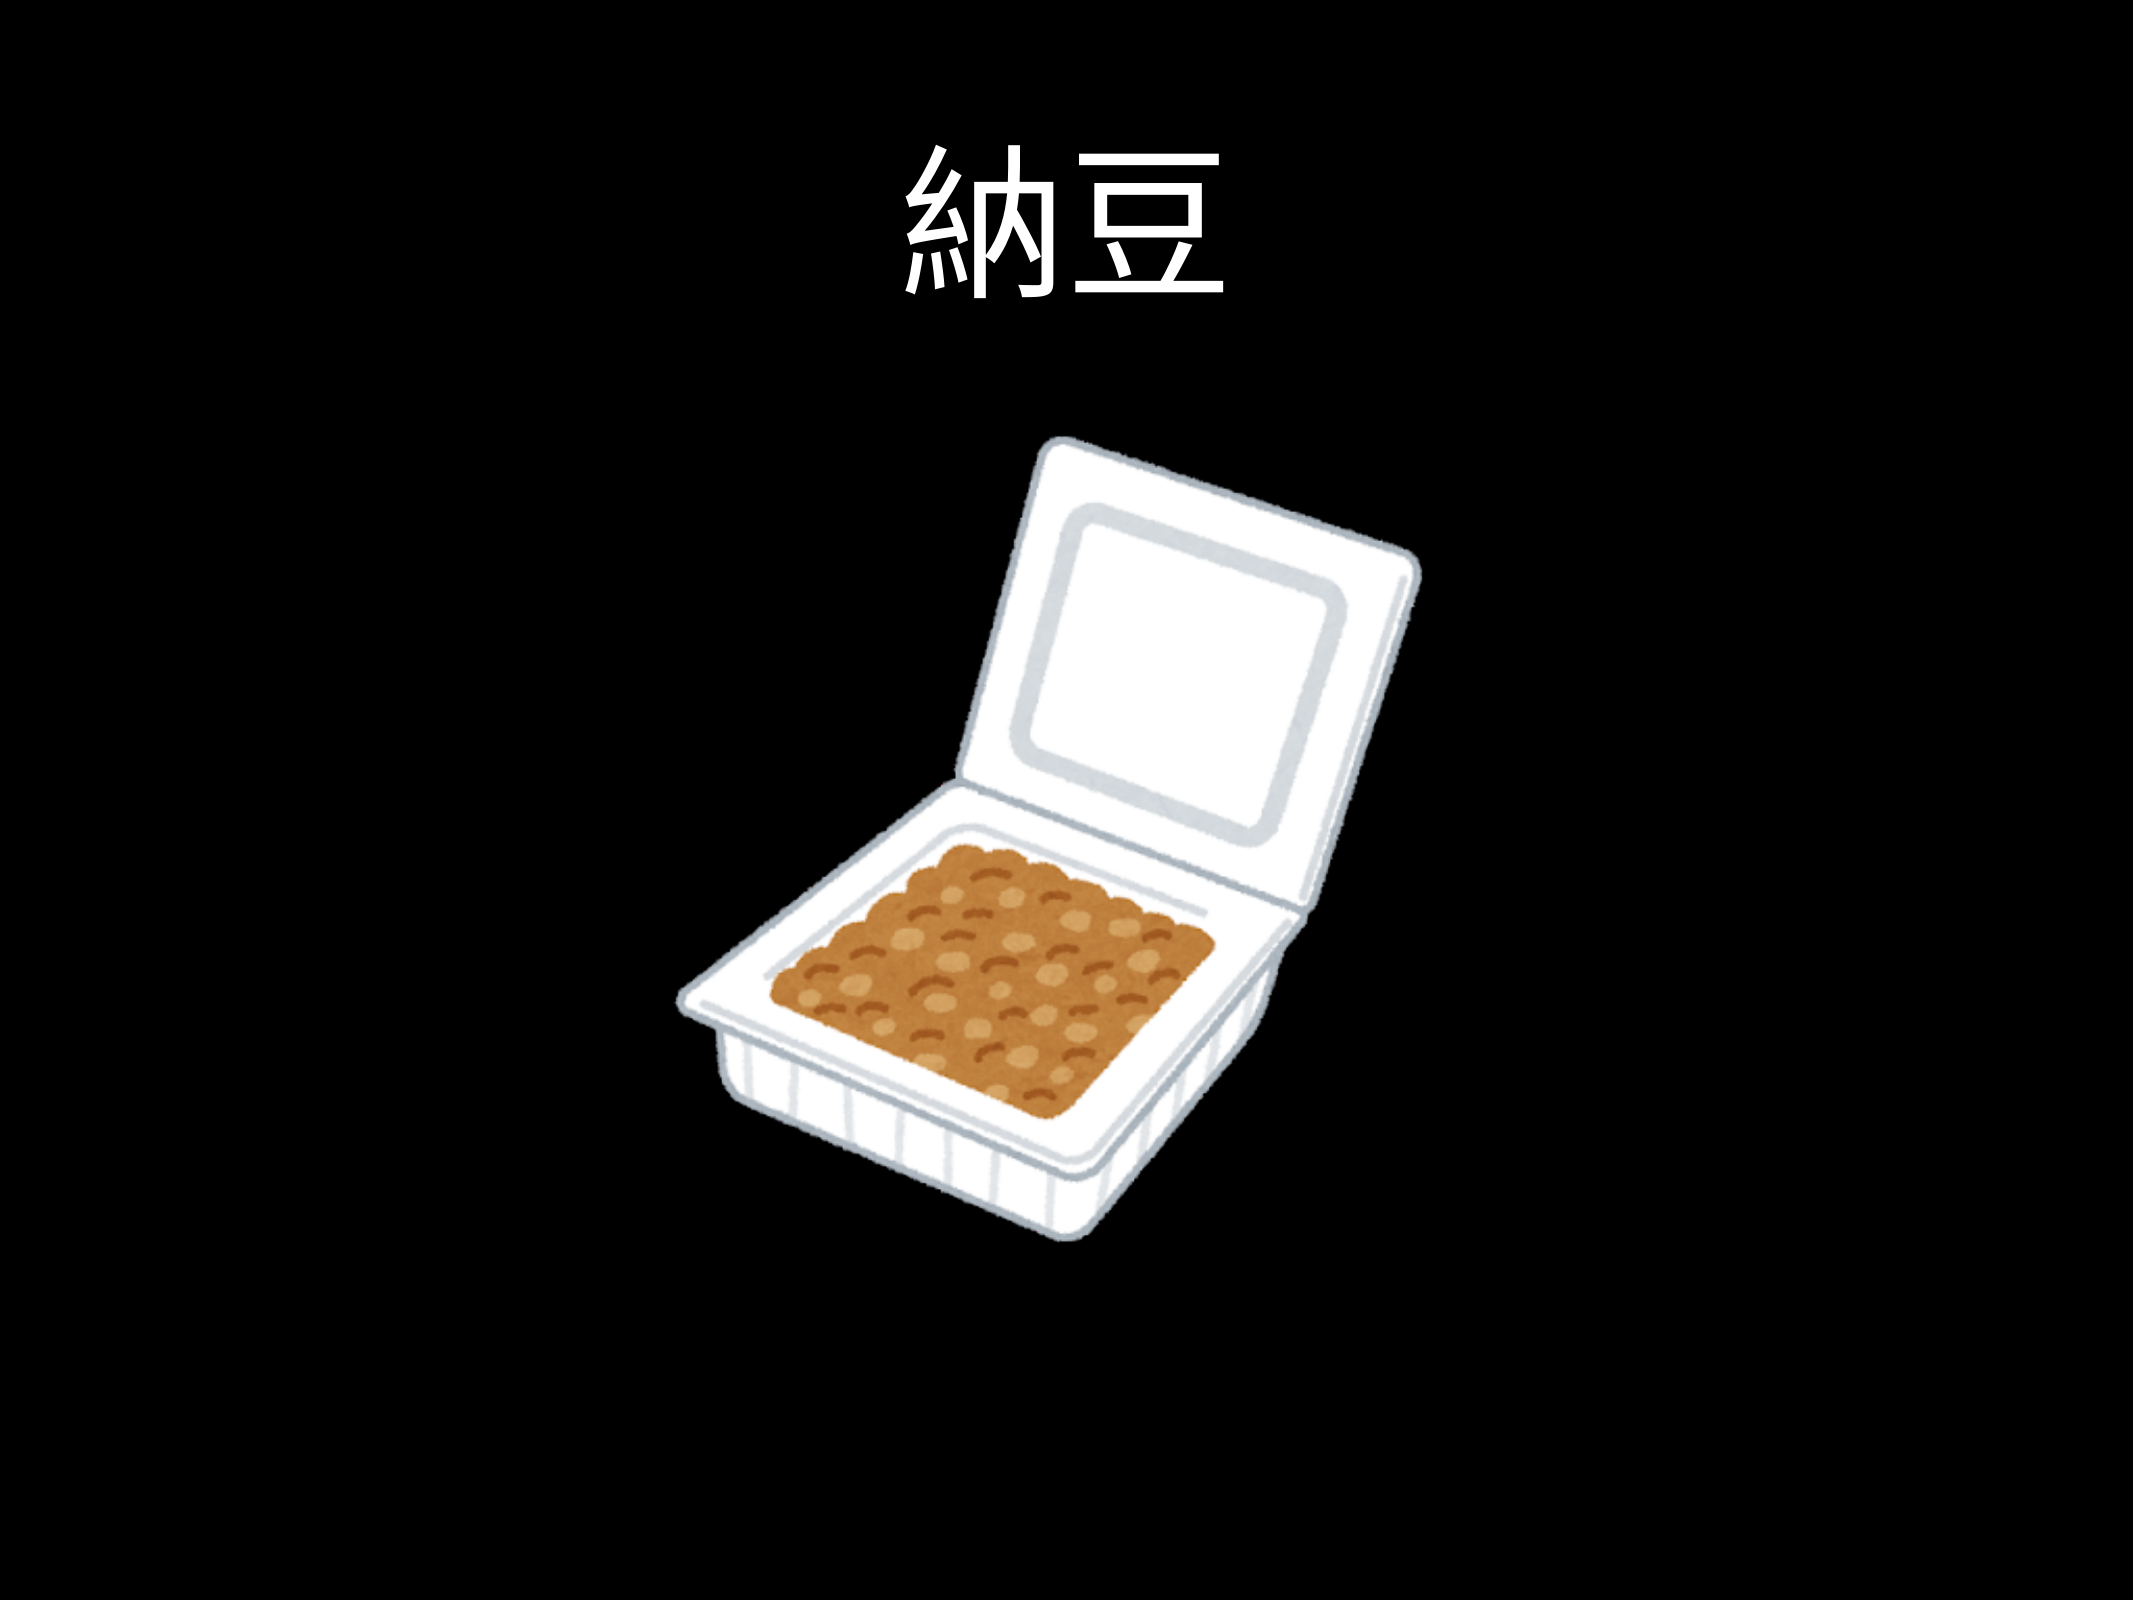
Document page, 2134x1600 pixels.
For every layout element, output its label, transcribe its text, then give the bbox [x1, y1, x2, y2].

title 納豆 [155, 41, 1978, 397]
picture [648, 422, 1450, 1257]
